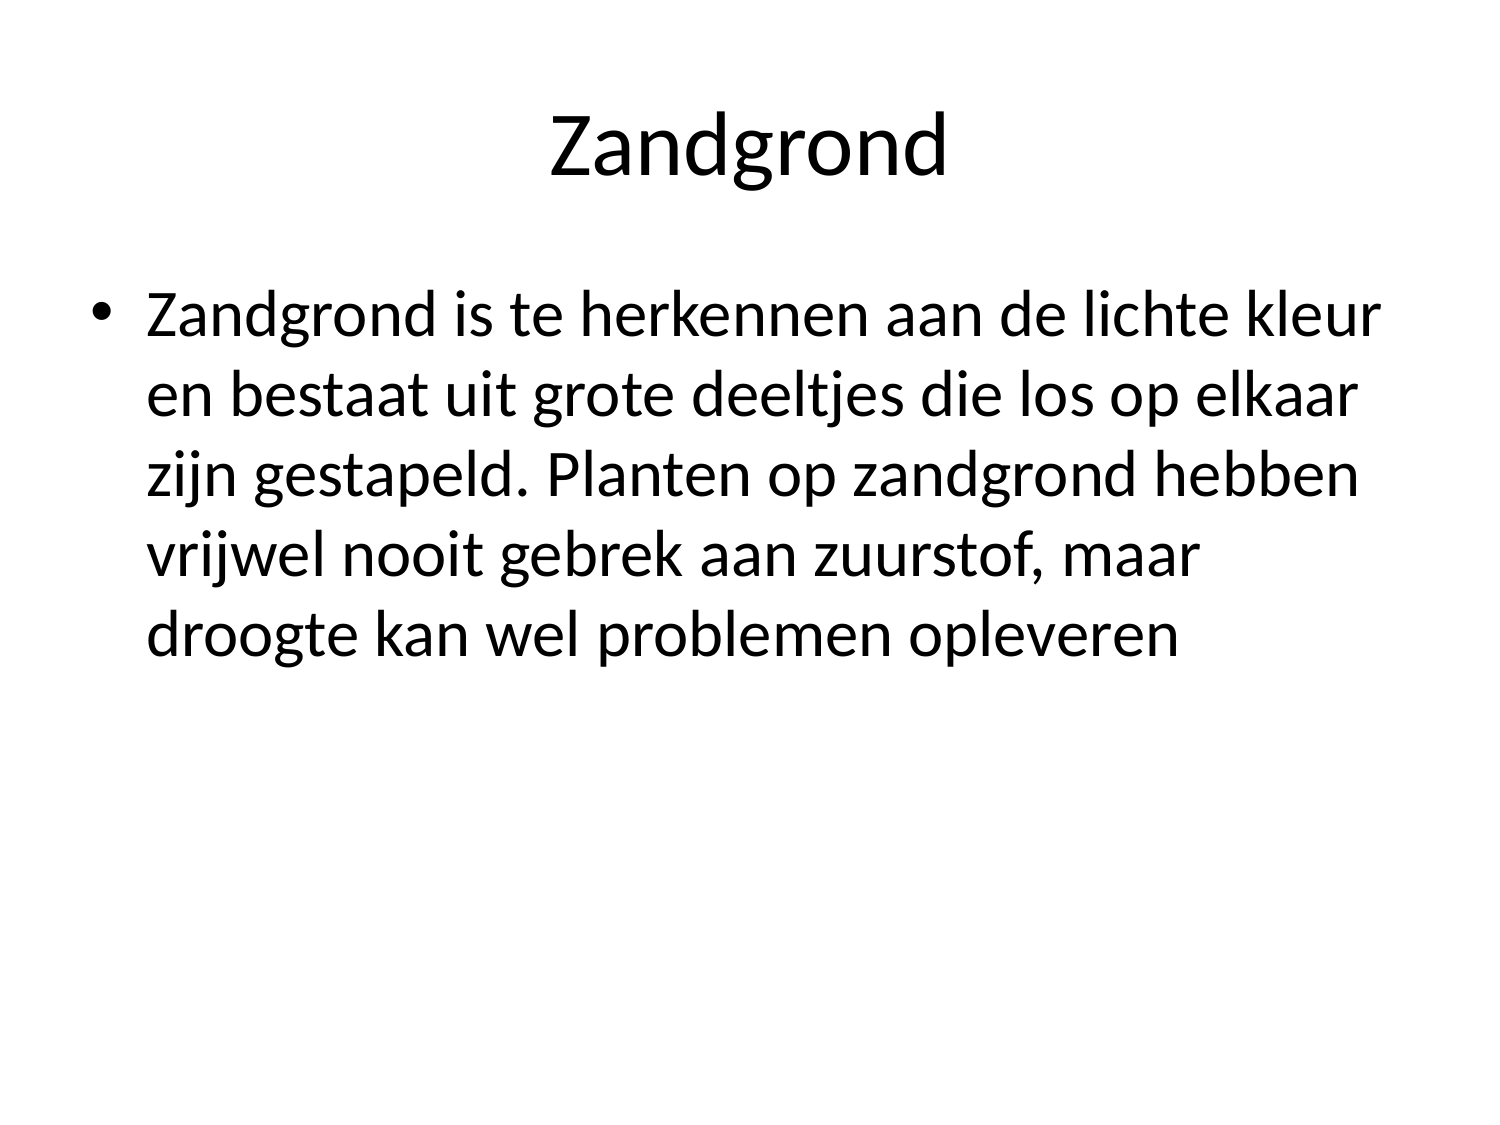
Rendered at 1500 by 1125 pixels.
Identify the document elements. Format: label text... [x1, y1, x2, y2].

title Zandgrond [75, 45, 1425, 233]
list Zandgrond is te herkennen aan de lichte kleur en bestaat uit grote deeltjes die los op elkaar zijn gestapeld. Planten op zandgrond hebben vrijwel nooit gebrek aan zuurstof, maar droogte kan wel problemen opleveren [75, 262, 1425, 1005]
